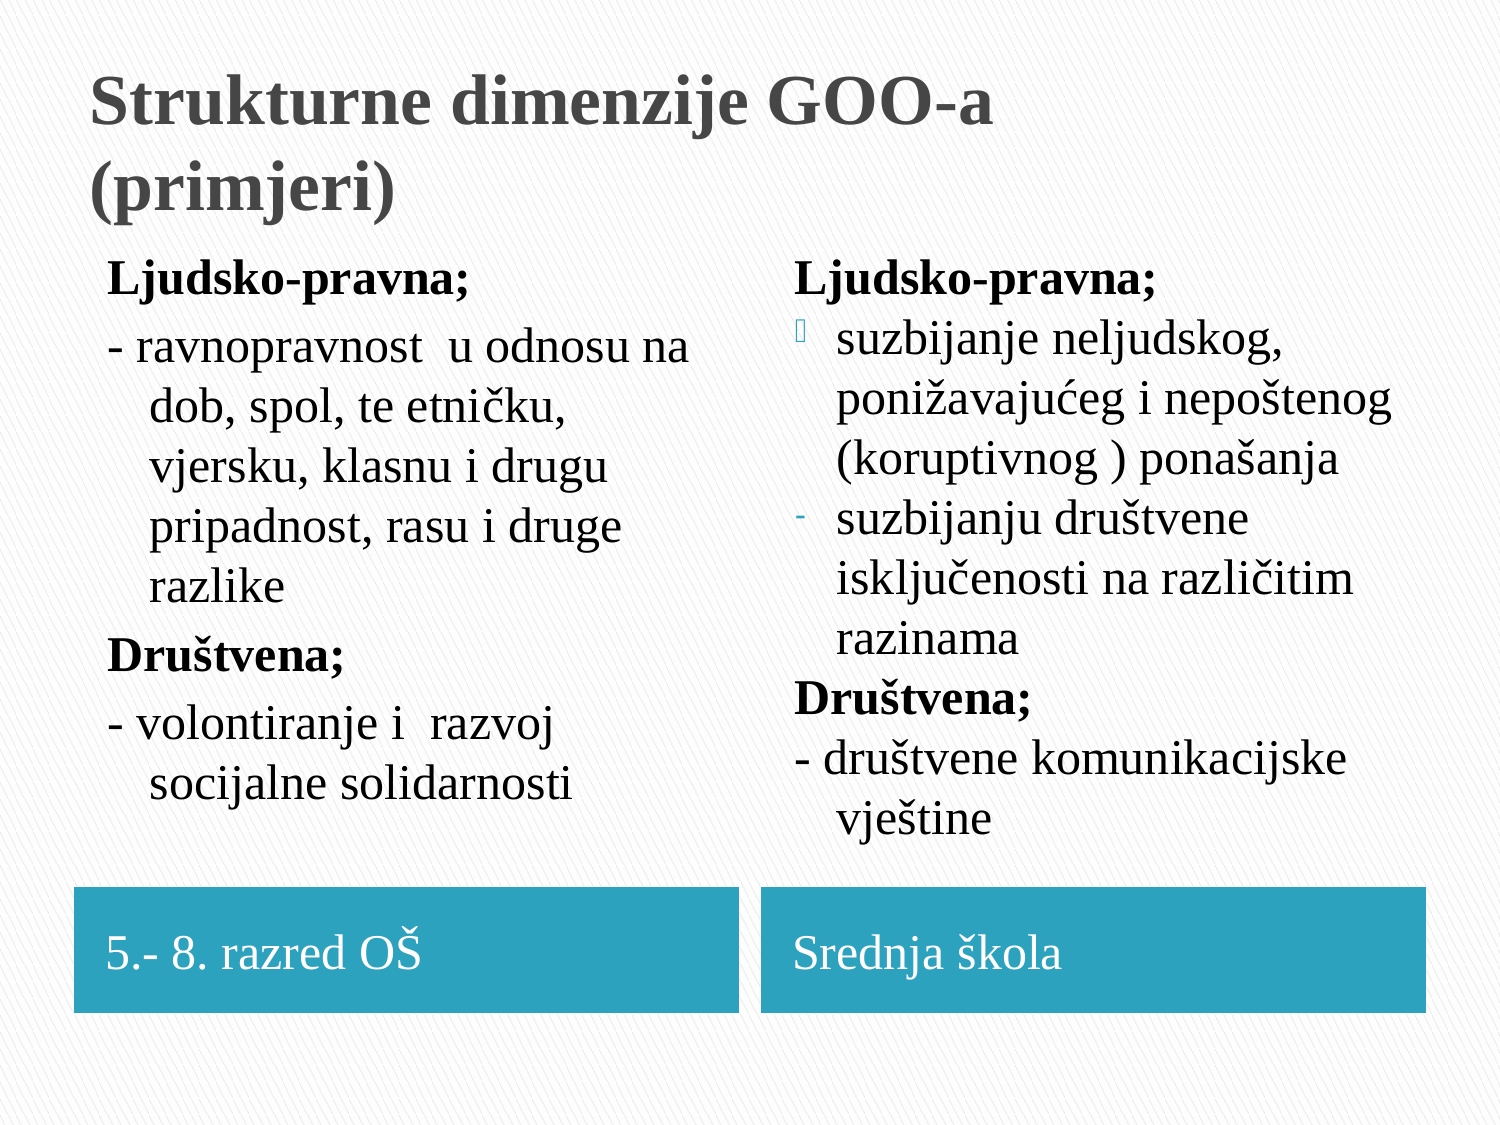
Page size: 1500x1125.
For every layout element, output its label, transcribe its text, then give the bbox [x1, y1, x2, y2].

list Ljudsko-pravna; - ravnopravnost u odnosu na dob, spol, te etničku, vjersku, klasnu i drugu pripadnost, rasu i druge razlike Društvena; - volontiranje i razvoj socijalne solidarnosti [75, 236, 738, 884]
title Strukturne dimenzije GOO-a (primjeri) [75, 44, 1425, 233]
list Ljudsko-pravna; suzbijanje neljudskog, ponižavajućeg i nepoštenog (koruptivnog ) ponašanja suzbijanju društvene isključenosti na različitim razinama Društvena; - društvene komunikacijske vještine [761, 236, 1425, 884]
list Srednja škola [761, 887, 1426, 1013]
list 5.- 8. razred OŠ [74, 887, 739, 1013]
